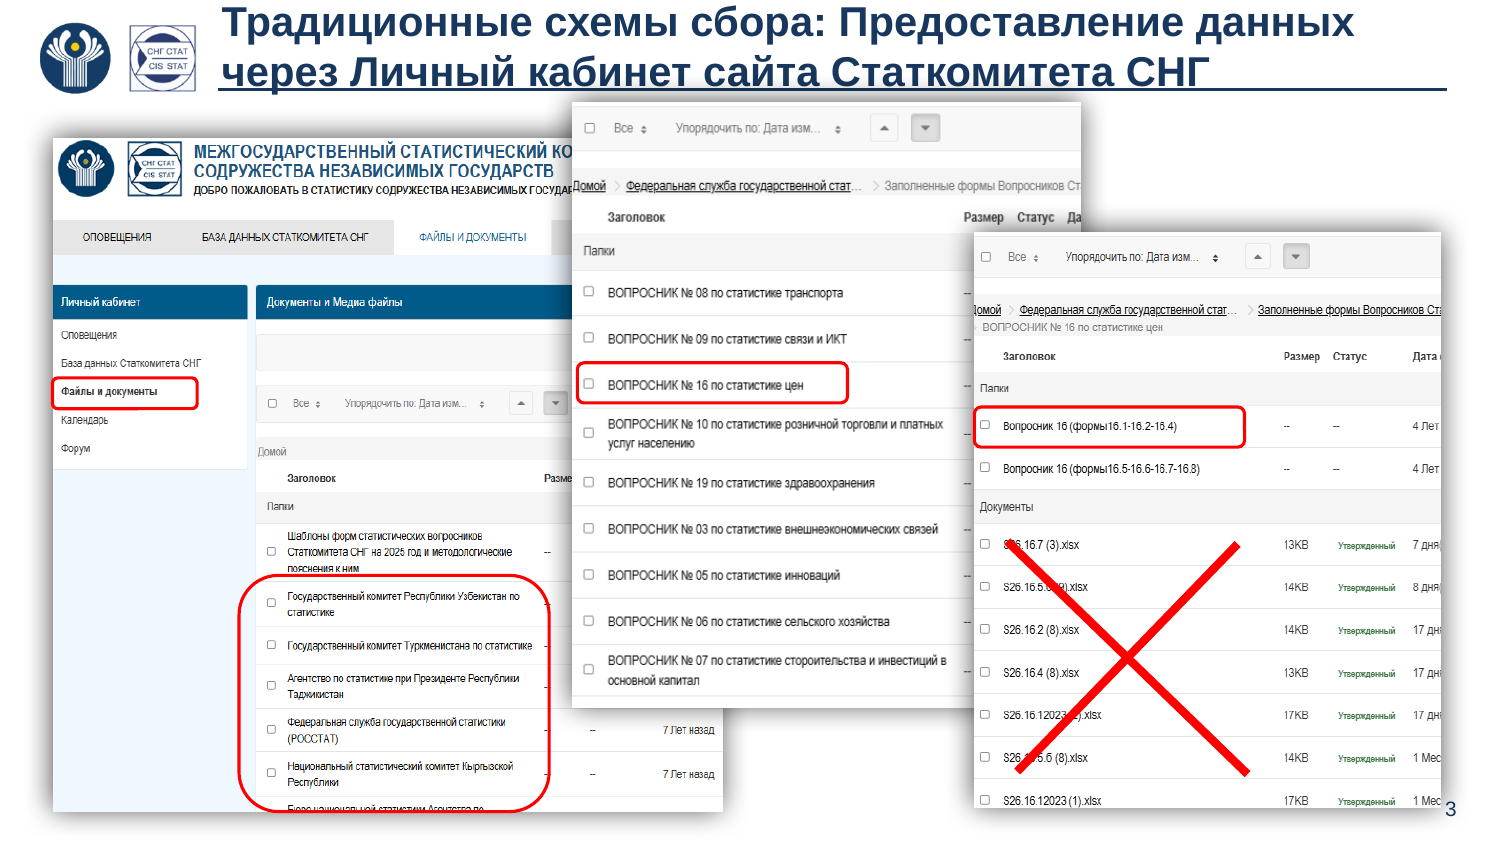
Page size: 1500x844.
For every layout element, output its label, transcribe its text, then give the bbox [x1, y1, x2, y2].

title Традиционные схемы сбора: Предоставление данных через Личный кабинет сайта Статкомитета СНГ [206, 0, 1447, 90]
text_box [572, 102, 1081, 708]
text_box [899, 232, 1442, 844]
picture [0, 0, 296, 190]
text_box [52, 137, 723, 812]
